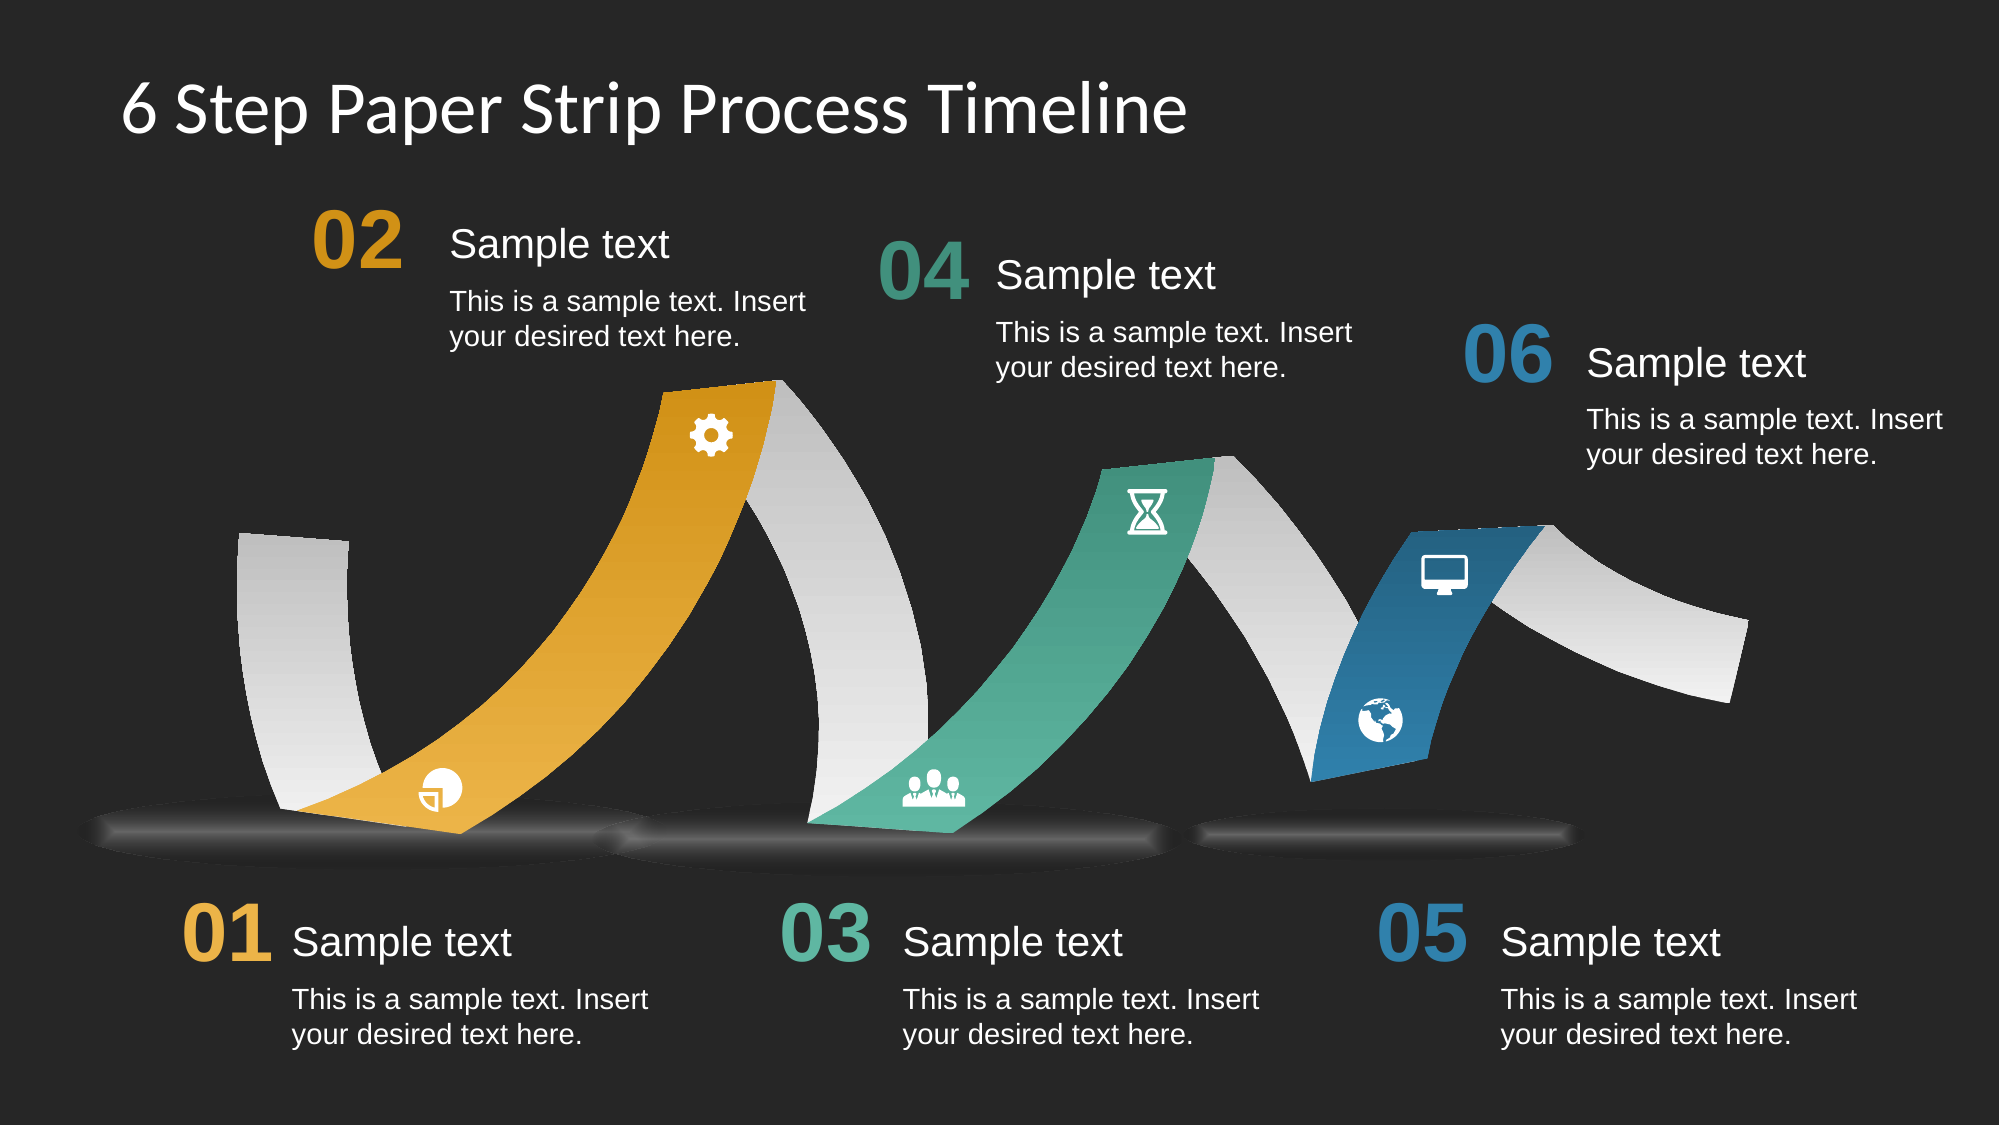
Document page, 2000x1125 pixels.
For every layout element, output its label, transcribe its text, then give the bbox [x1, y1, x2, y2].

text_box [1182, 808, 1586, 861]
text_box [689, 413, 733, 457]
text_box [418, 767, 463, 813]
title 6 Step Paper Strip Process Timeline [99, 45, 1900, 162]
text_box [861, 208, 1385, 392]
text_box [1492, 525, 1749, 704]
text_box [763, 869, 1292, 1059]
text_box [806, 457, 1216, 834]
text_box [1360, 869, 1890, 1059]
text_box [1310, 525, 1546, 783]
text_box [1446, 290, 1976, 480]
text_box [165, 869, 681, 1059]
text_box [1358, 698, 1403, 743]
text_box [295, 177, 838, 361]
text_box [296, 380, 777, 835]
text_box [76, 794, 645, 868]
text_box [236, 533, 382, 811]
text_box [591, 801, 1183, 874]
text_box [1421, 554, 1468, 596]
text_box [1188, 455, 1358, 780]
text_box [902, 769, 966, 807]
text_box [1127, 488, 1168, 535]
text_box [746, 379, 929, 822]
